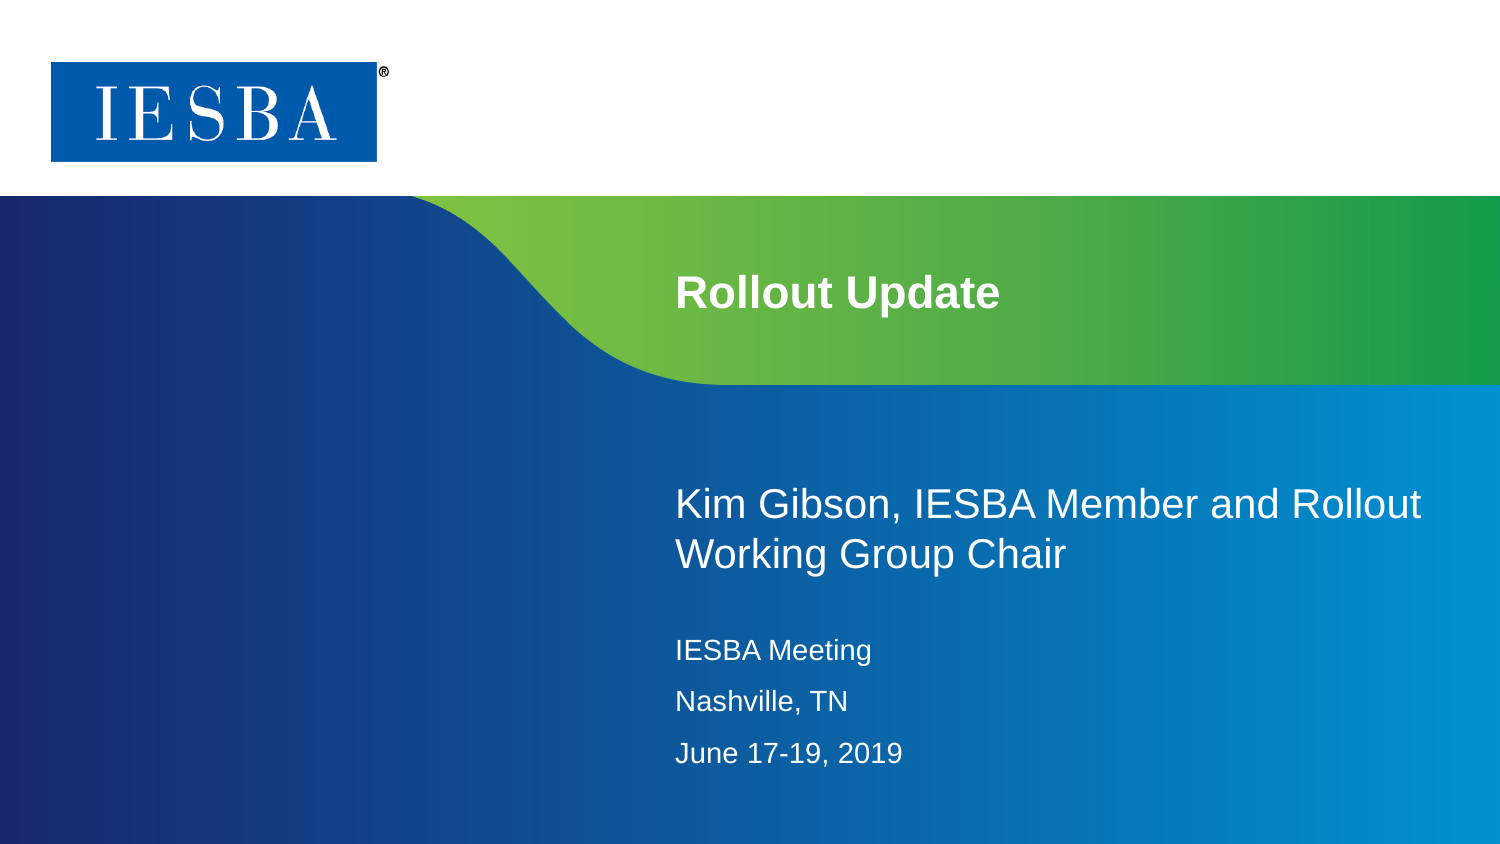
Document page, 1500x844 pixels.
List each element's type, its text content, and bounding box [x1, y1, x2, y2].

text_box Kim Gibson, IESBA Member and Rollout Working Group Chair [675, 476, 1449, 627]
title Rollout Update [675, 234, 1500, 347]
subtitle IESBA Meeting Nashville, TN June 17-19, 2019 [675, 631, 1476, 737]
picture [51, 62, 389, 162]
picture [412, 196, 1500, 385]
